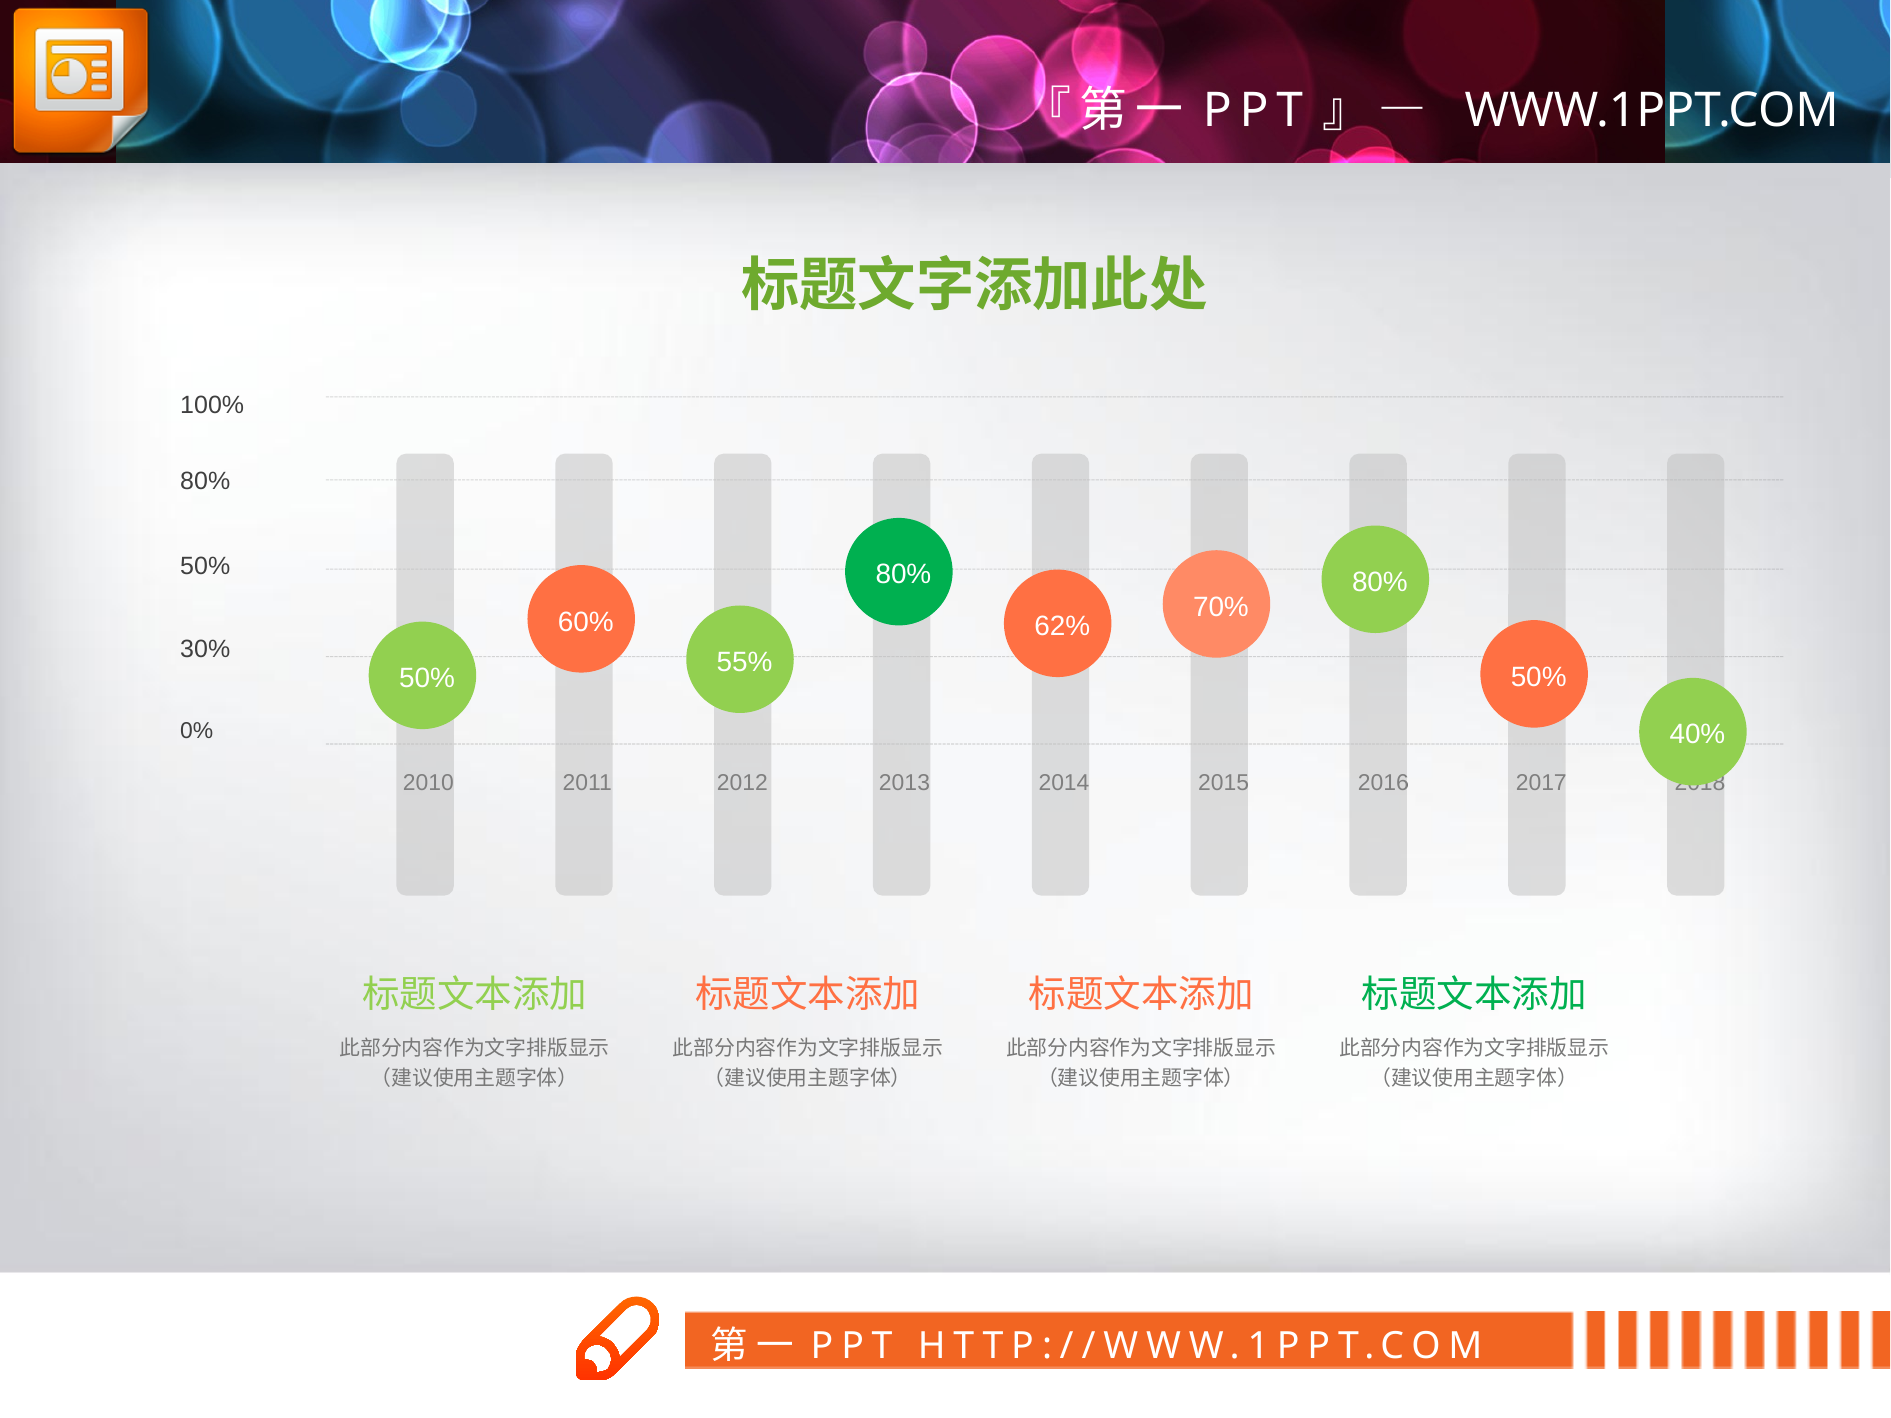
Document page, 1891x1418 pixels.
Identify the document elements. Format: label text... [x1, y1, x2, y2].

text_box 标题文字添加此处 [726, 240, 1223, 325]
picture [685, 1311, 1891, 1369]
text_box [165, 381, 1784, 1123]
picture [0, 0, 1891, 1275]
